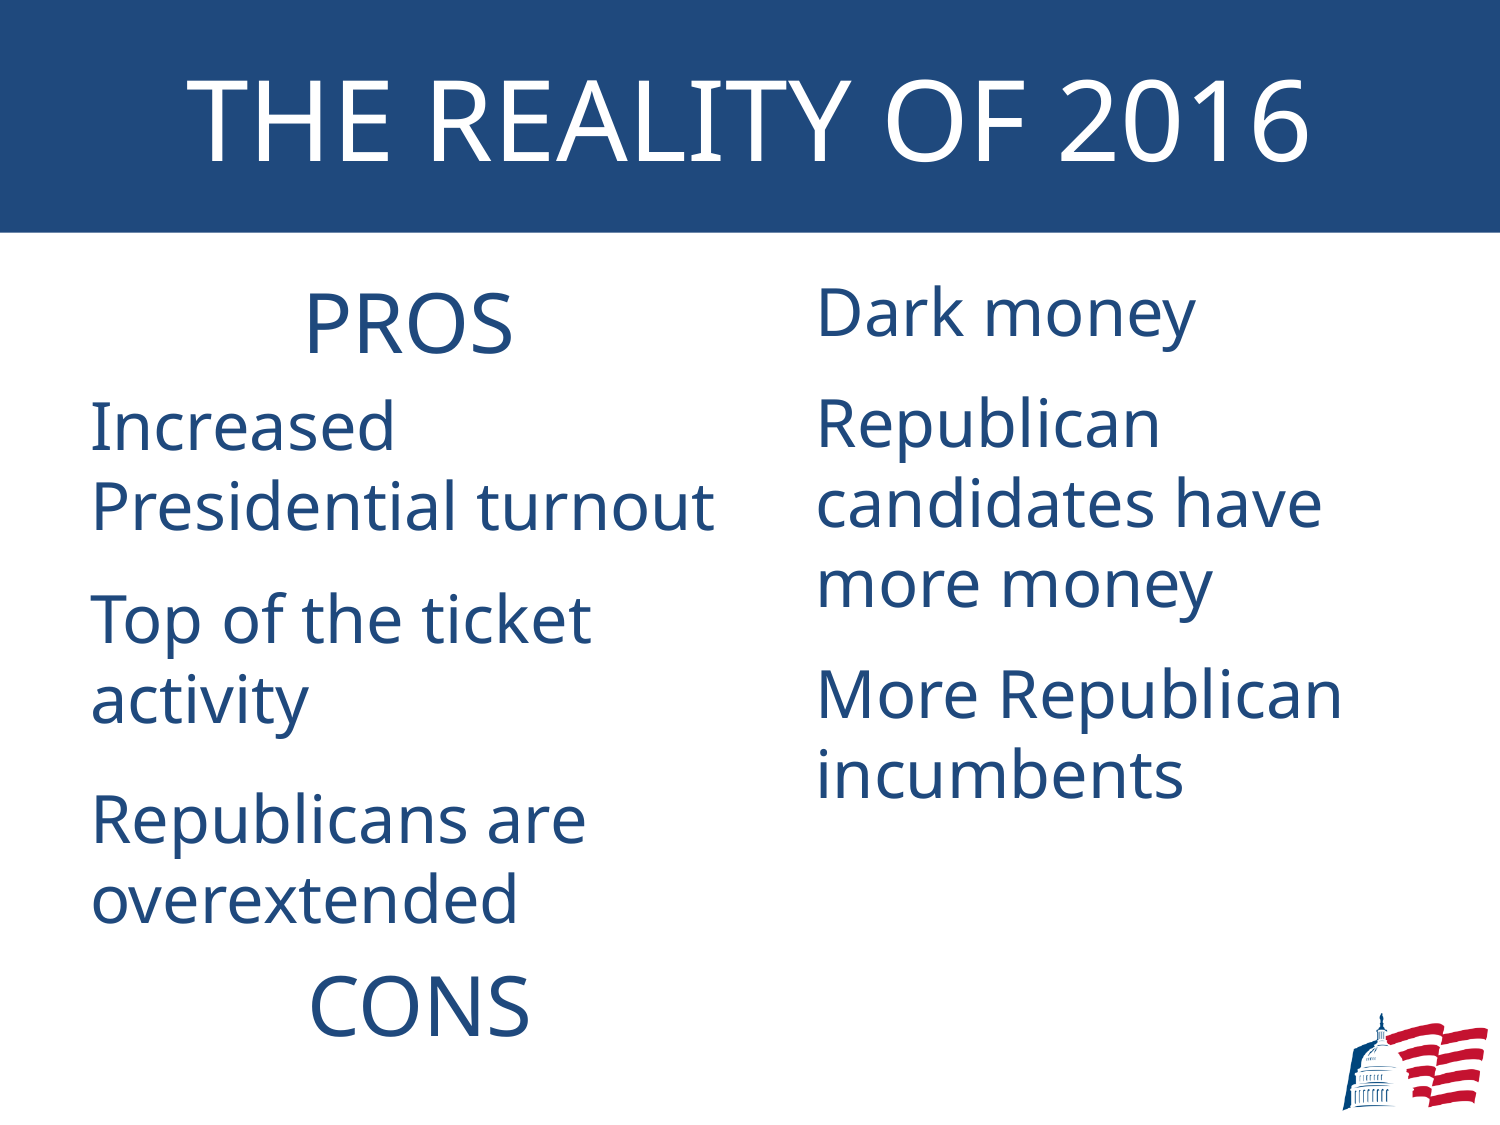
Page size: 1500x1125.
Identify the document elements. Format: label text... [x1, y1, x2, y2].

title The Reality of 2016 [0, 0, 1500, 233]
picture [1325, 1012, 1494, 1112]
list PROS Increased Presidential turnout Top of the ticket activity Republicans are overextended CONS Dark money Republican candidates have more money More Republican incumbents [75, 262, 1425, 1063]
